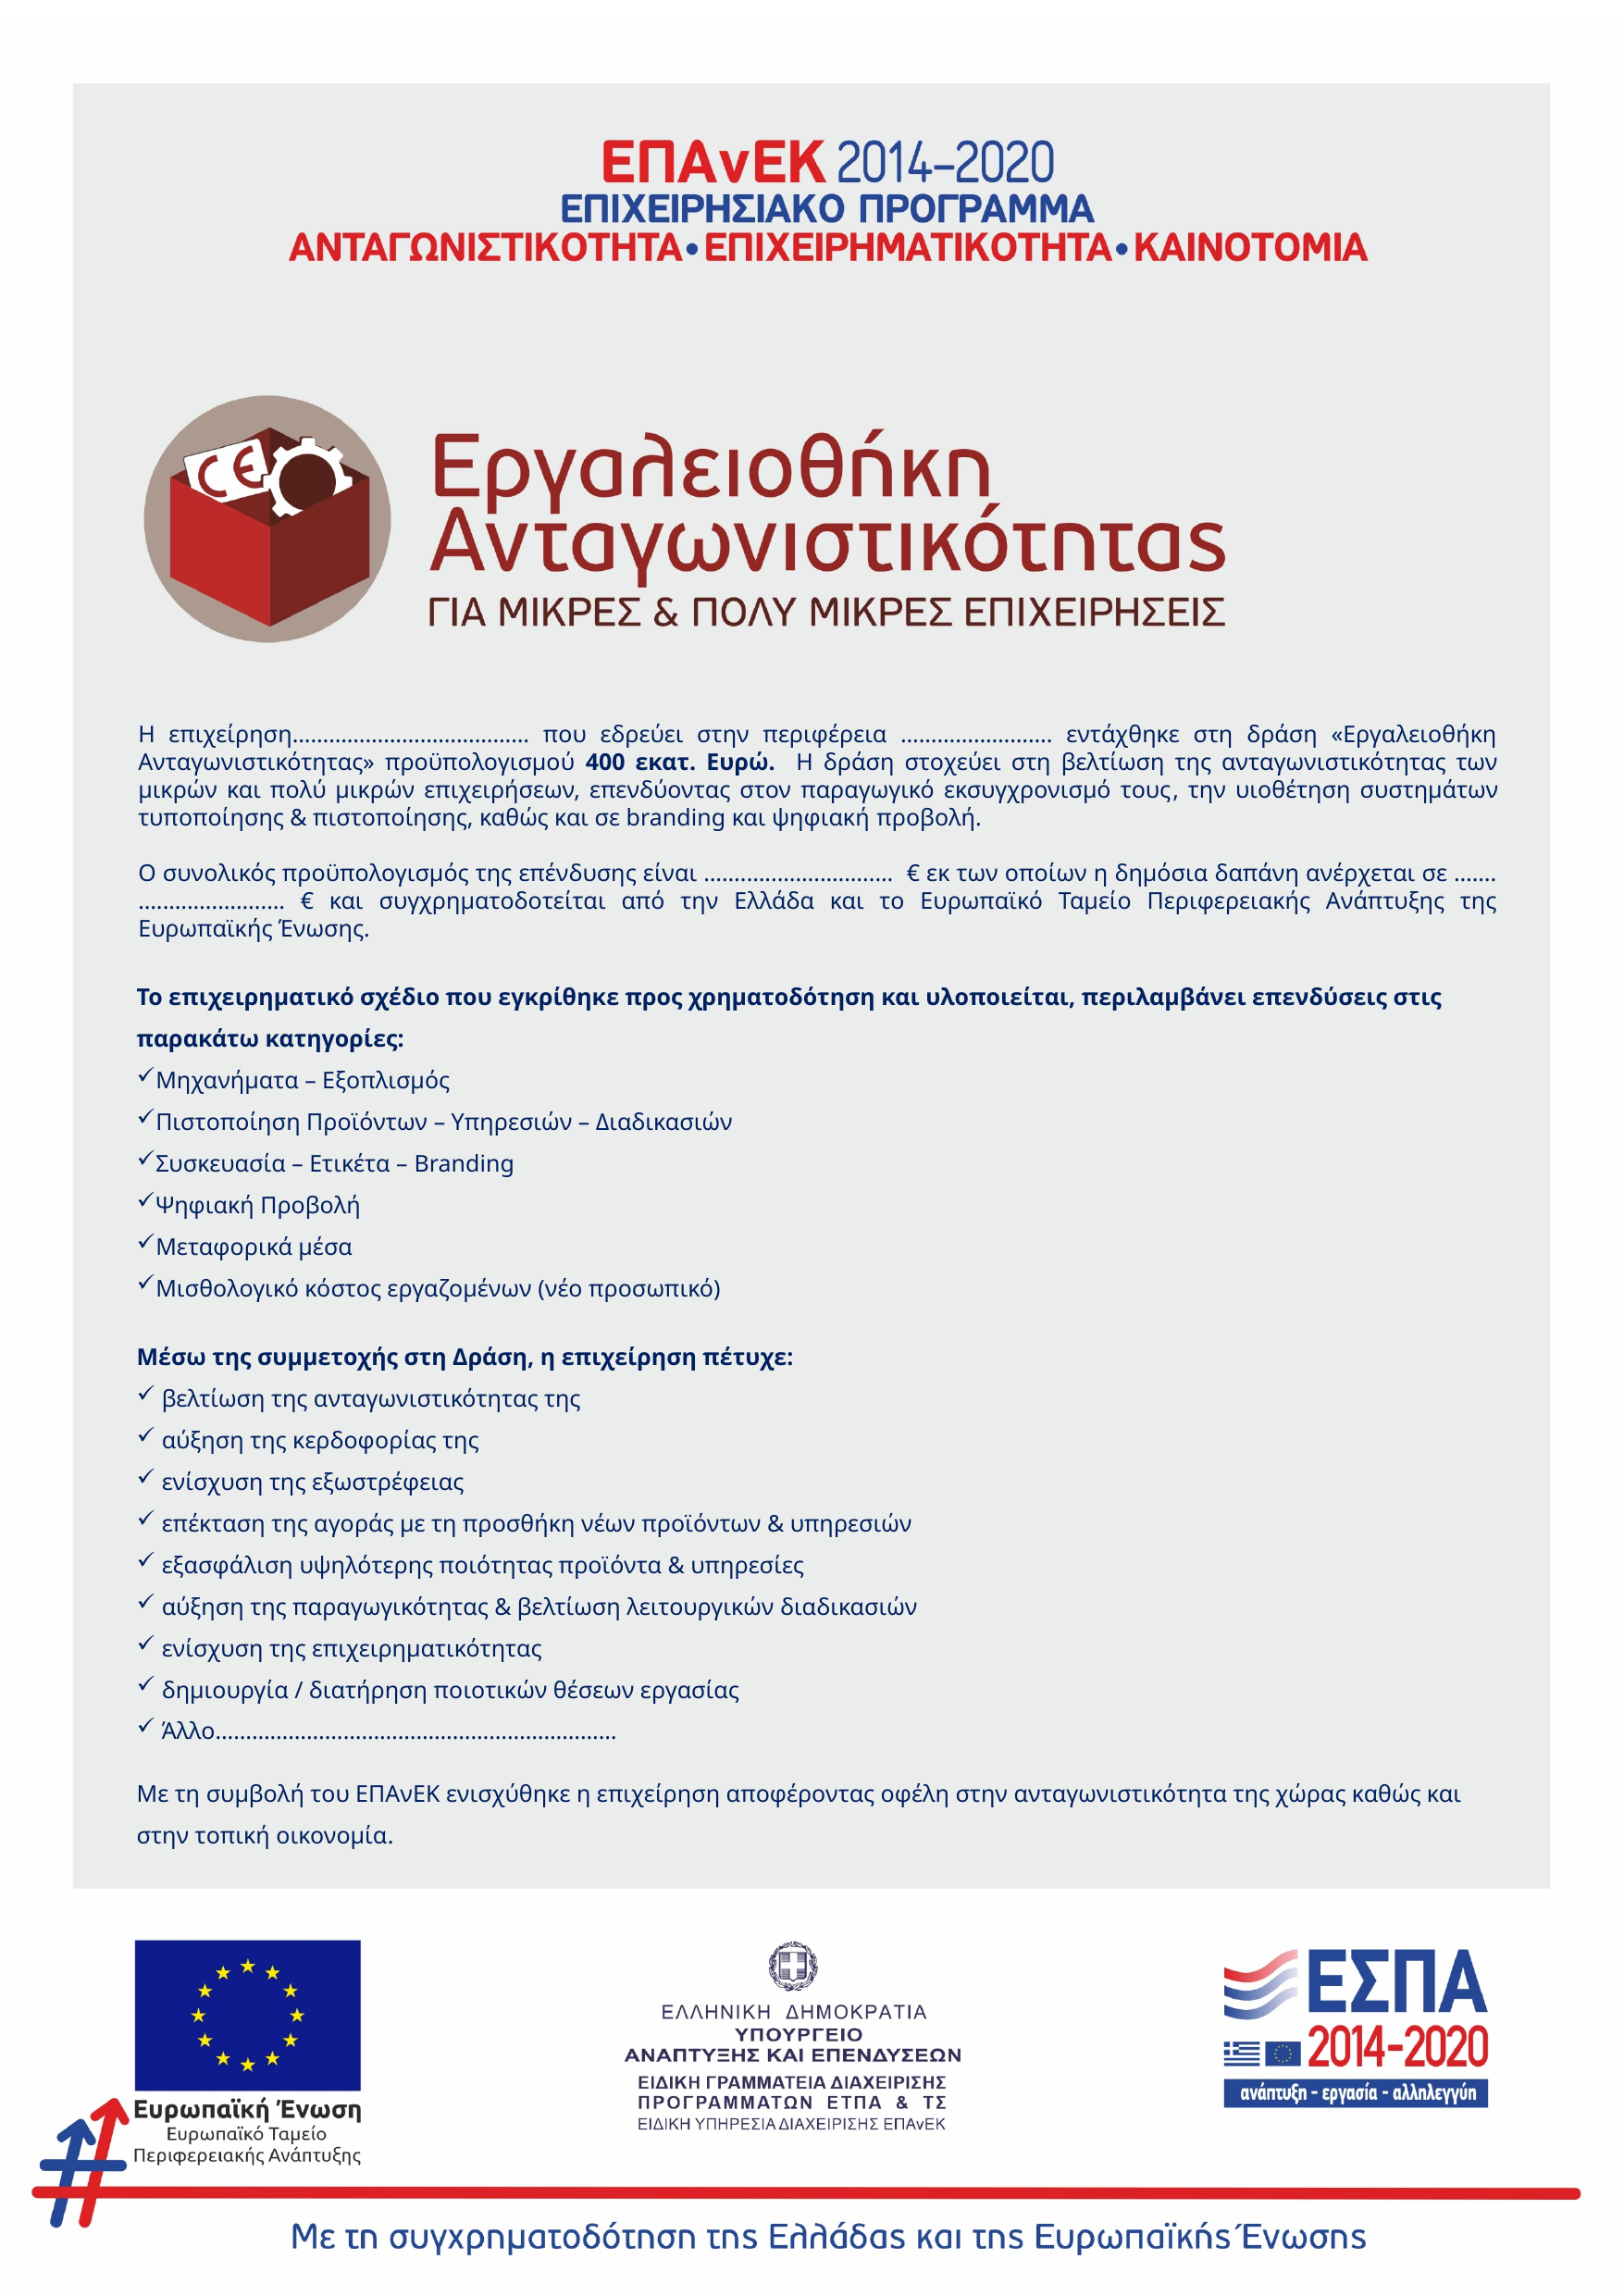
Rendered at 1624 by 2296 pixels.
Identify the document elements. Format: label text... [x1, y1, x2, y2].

text_box Το επιχειρηματικό σχέδιο που εγκρίθηκε προς χρηματοδότηση και υλοποιείται, περιλαμβάνει επενδύσεις στις παρακάτω κατηγορίες: Μηχανήματα – Εξοπλισμός Πιστοποίηση Προϊόντων – Υπηρεσιών – Διαδικασιών Συσκευασία – Ετικέτα – Branding Ψηφιακή Προβολή Μεταφορικά μέσα Μισθολογικό κόστος εργαζομένων (νέο προσωπικό) Μέσω της συμμετοχής στη Δράση, η επιχείρηση πέτυχε: βελτίωση της ανταγωνιστικότητας της αύξηση της κερδοφορίας της ενίσχυση της εξωστρέφειας επέκταση της αγοράς με τη προσθήκη νέων προϊόντων & υπηρεσιών εξασφάλιση υψηλότερης ποιότητας προϊόντα & υπηρεσίες αύξηση της παραγωγικότητας & βελτίωση λειτουργικών διαδικασιών ενίσχυση της επιχειρηματικότητας δημιουργία / διατήρηση ποιοτικών θέσεων εργασίας Άλλο………………………………………………………… Με τη συμβολή του ΕΠΑνΕΚ ενισχύθηκε η επιχείρηση αποφέροντας οφέλη στην ανταγωνιστικότητα της χώρας καθώς και στην τοπική οικονομία. [122, 962, 1522, 1883]
picture [0, 21, 1624, 2296]
text_box Η επιχείρηση………………………………… που εδρεύει στην περιφέρεια ……………………. εντάχθηκε στη δράση «Εργαλειοθήκη Ανταγωνιστικότητας» προϋπολογισμού 400 εκατ. Ευρώ. Η δράση στοχεύει στη βελτίωση της ανταγωνιστικότητας των μικρών και πολύ μικρών επιχειρήσεων, επενδύοντας στον παραγωγικό εκσυγχρονισμό τους, την υιοθέτηση συστημάτων τυποποίησης & πιστοποίησης, καθώς και σε branding και ψηφιακή προβολή. Ο συνολικός προϋπολογισμός της επένδυσης είναι …….…..……..……..… € εκ των οποίων η δημόσια δαπάνη ανέρχεται σε …….…..……..……..… € και συγχρηματοδοτείται από την Ελλάδα και το Ευρωπαϊκό Ταμείο Περιφερειακής Ανάπτυξης της Ευρωπαϊκής Ένωσης. [124, 713, 1513, 949]
